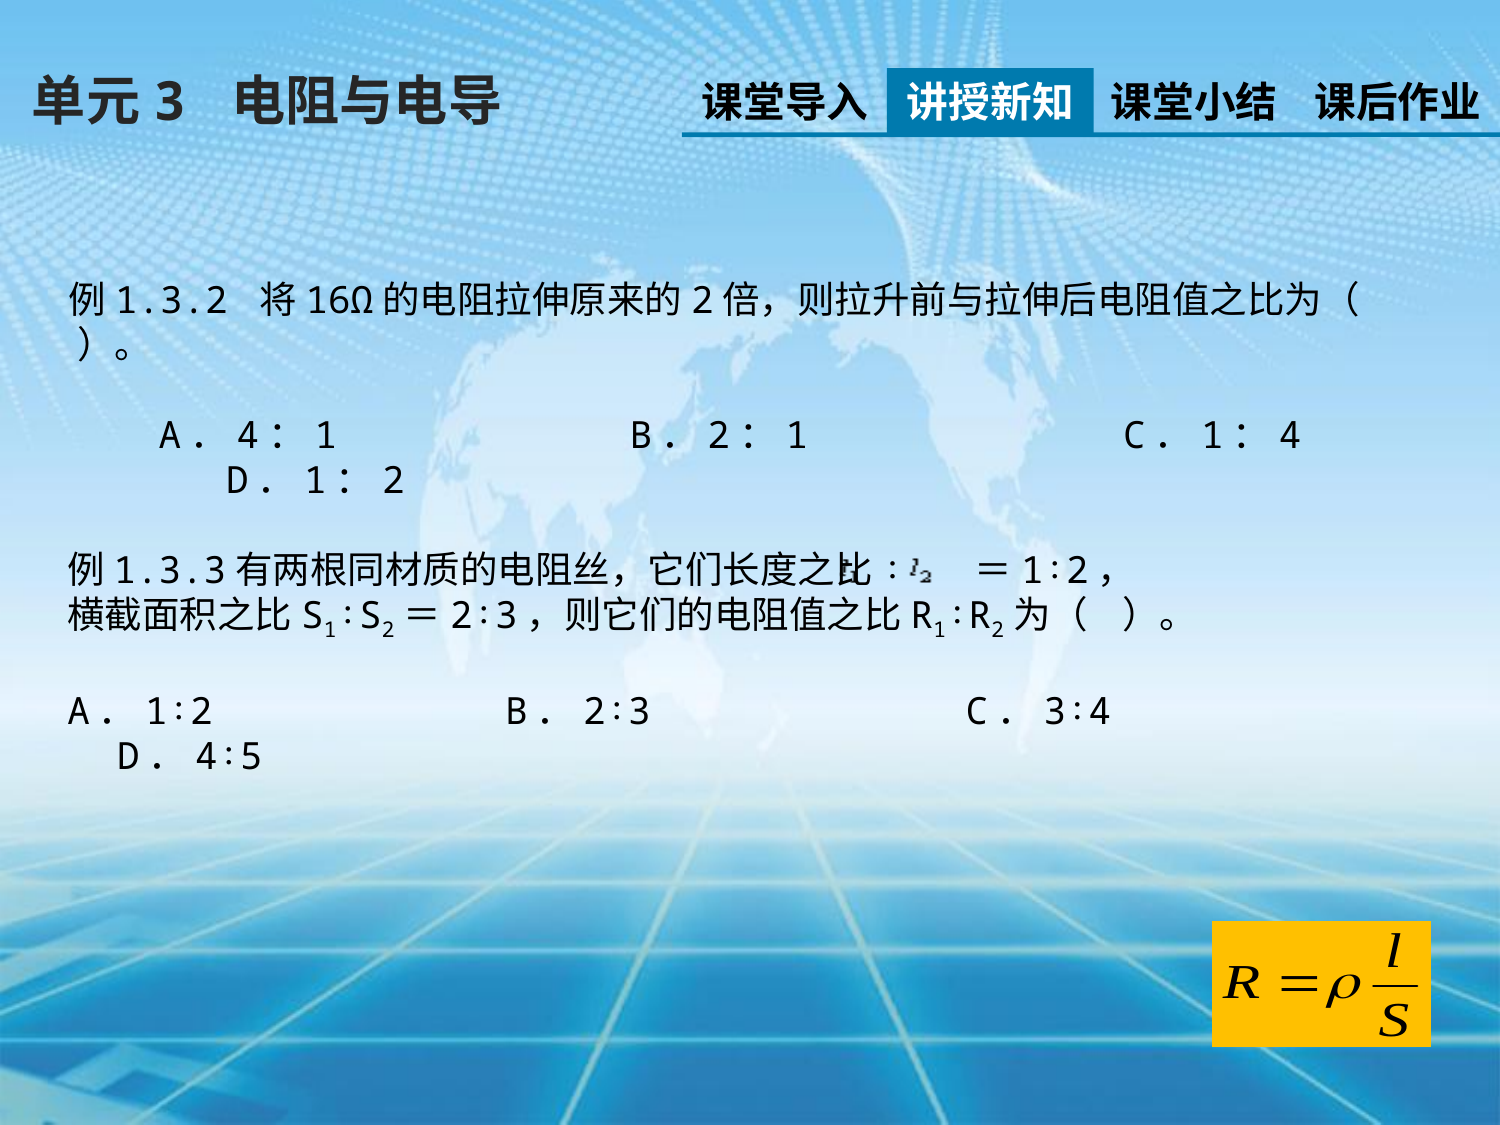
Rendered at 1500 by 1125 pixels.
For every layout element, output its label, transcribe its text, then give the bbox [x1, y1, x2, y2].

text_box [1211, 920, 1432, 1047]
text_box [16, 59, 1500, 140]
text_box 例1.3.3有两根同材质的电阻丝，它们长度之比 ＝1∶2， 横截面积之比S1∶S2＝2∶3，则它们的电阻值之比R1∶R2为（ ）。 A．1∶2 B．2∶3 C．3∶4 D．4∶5 [52, 538, 1464, 745]
text_box ∶ [866, 538, 907, 602]
text_box [76, 464, 1405, 528]
picture [0, 0, 1500, 1125]
text_box 例1.3.2 将16Ω的电阻拉伸原来的2倍，则拉升前与拉伸后电阻值之比为（ ）。 A．4：1 B．2：1 C．1：4 D．1：2 [53, 268, 1417, 415]
